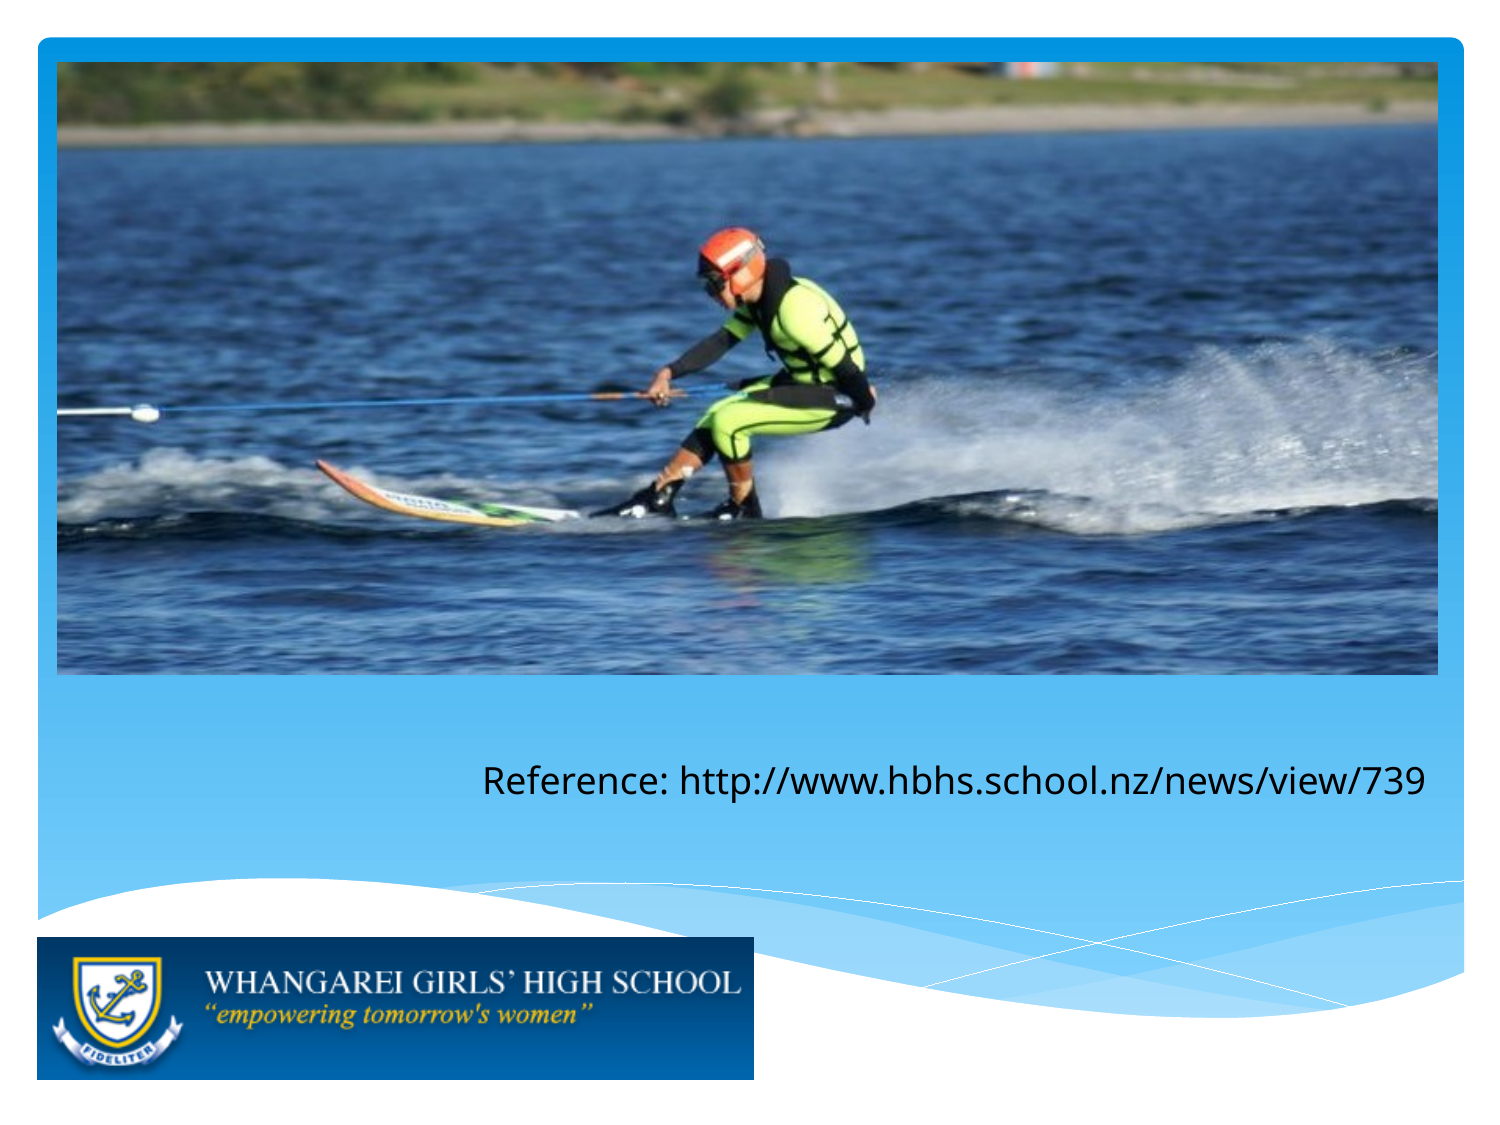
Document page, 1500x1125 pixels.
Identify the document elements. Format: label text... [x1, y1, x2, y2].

picture [37, 937, 754, 1080]
picture [56, 63, 1438, 676]
text_box Reference: http://www.hbhs.school.nz/news/view/739 [467, 749, 1442, 810]
